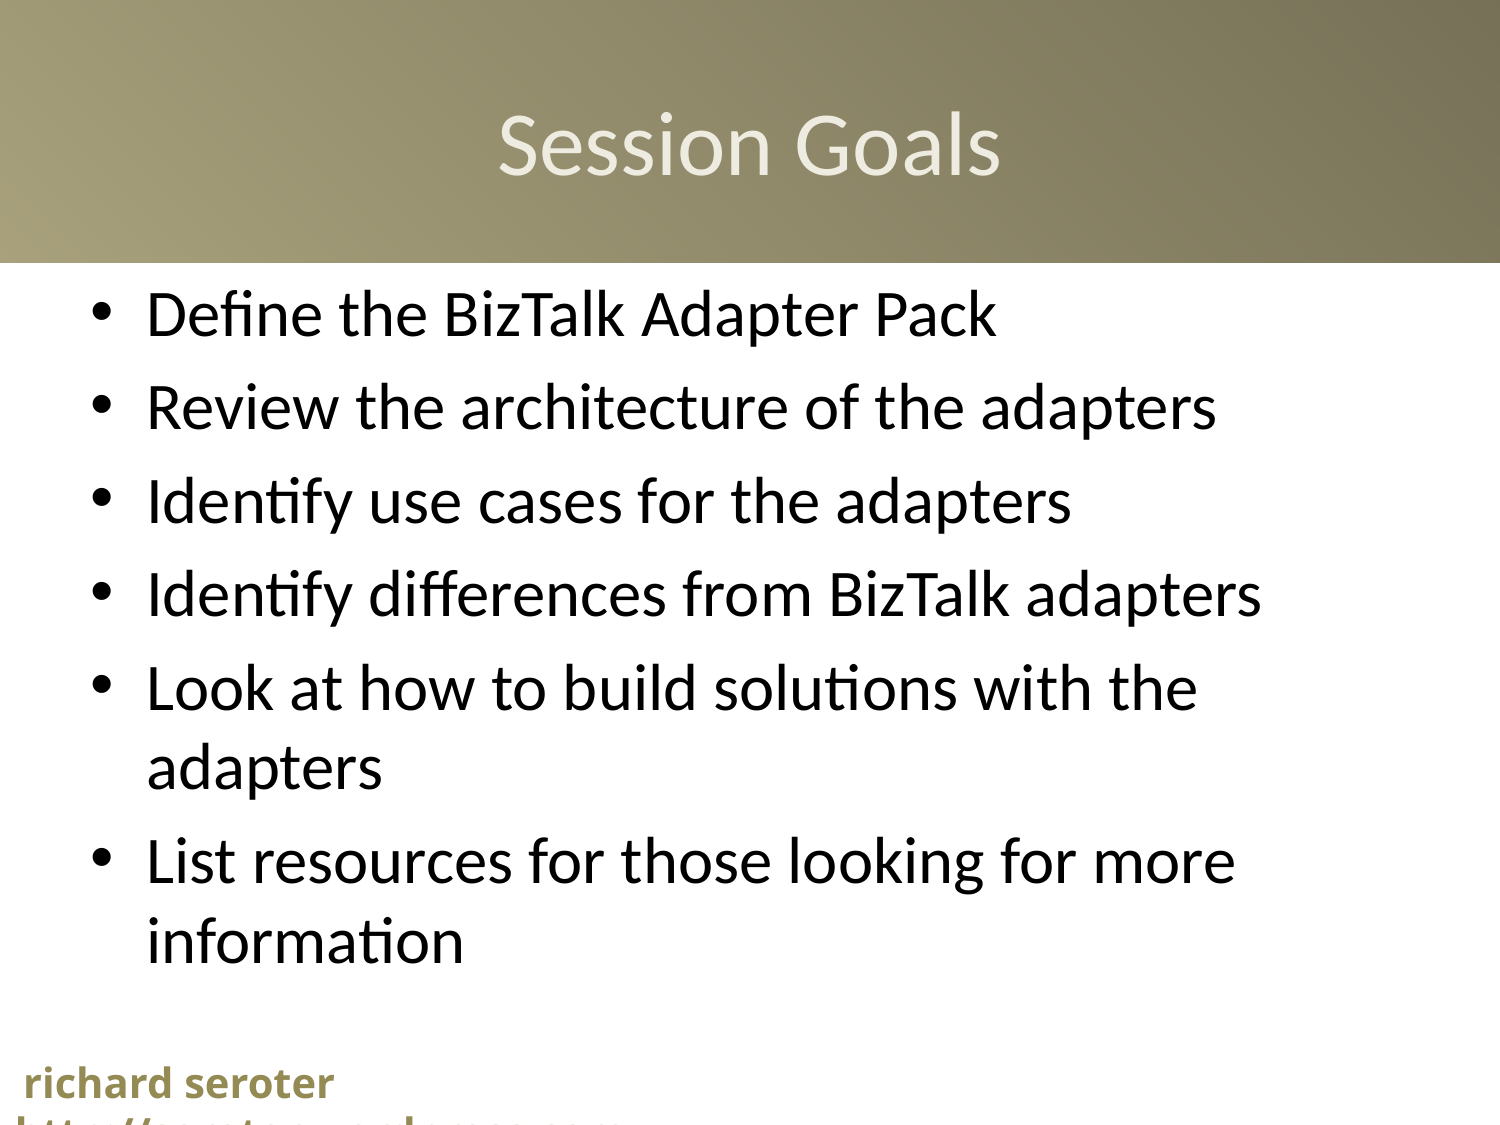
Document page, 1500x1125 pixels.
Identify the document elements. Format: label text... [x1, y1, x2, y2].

text_box [0, 0, 1500, 265]
title Session Goals [75, 45, 1425, 233]
text_box richard seroter http://seroter.wordpress.com [0, 1049, 1500, 1125]
list Define the BizTalk Adapter Pack Review the architecture of the adapters Identify use cases for the adapters Identify differences from BizTalk adapters Look at how to build solutions with the adapters List resources for those looking for more information [75, 262, 1425, 1005]
